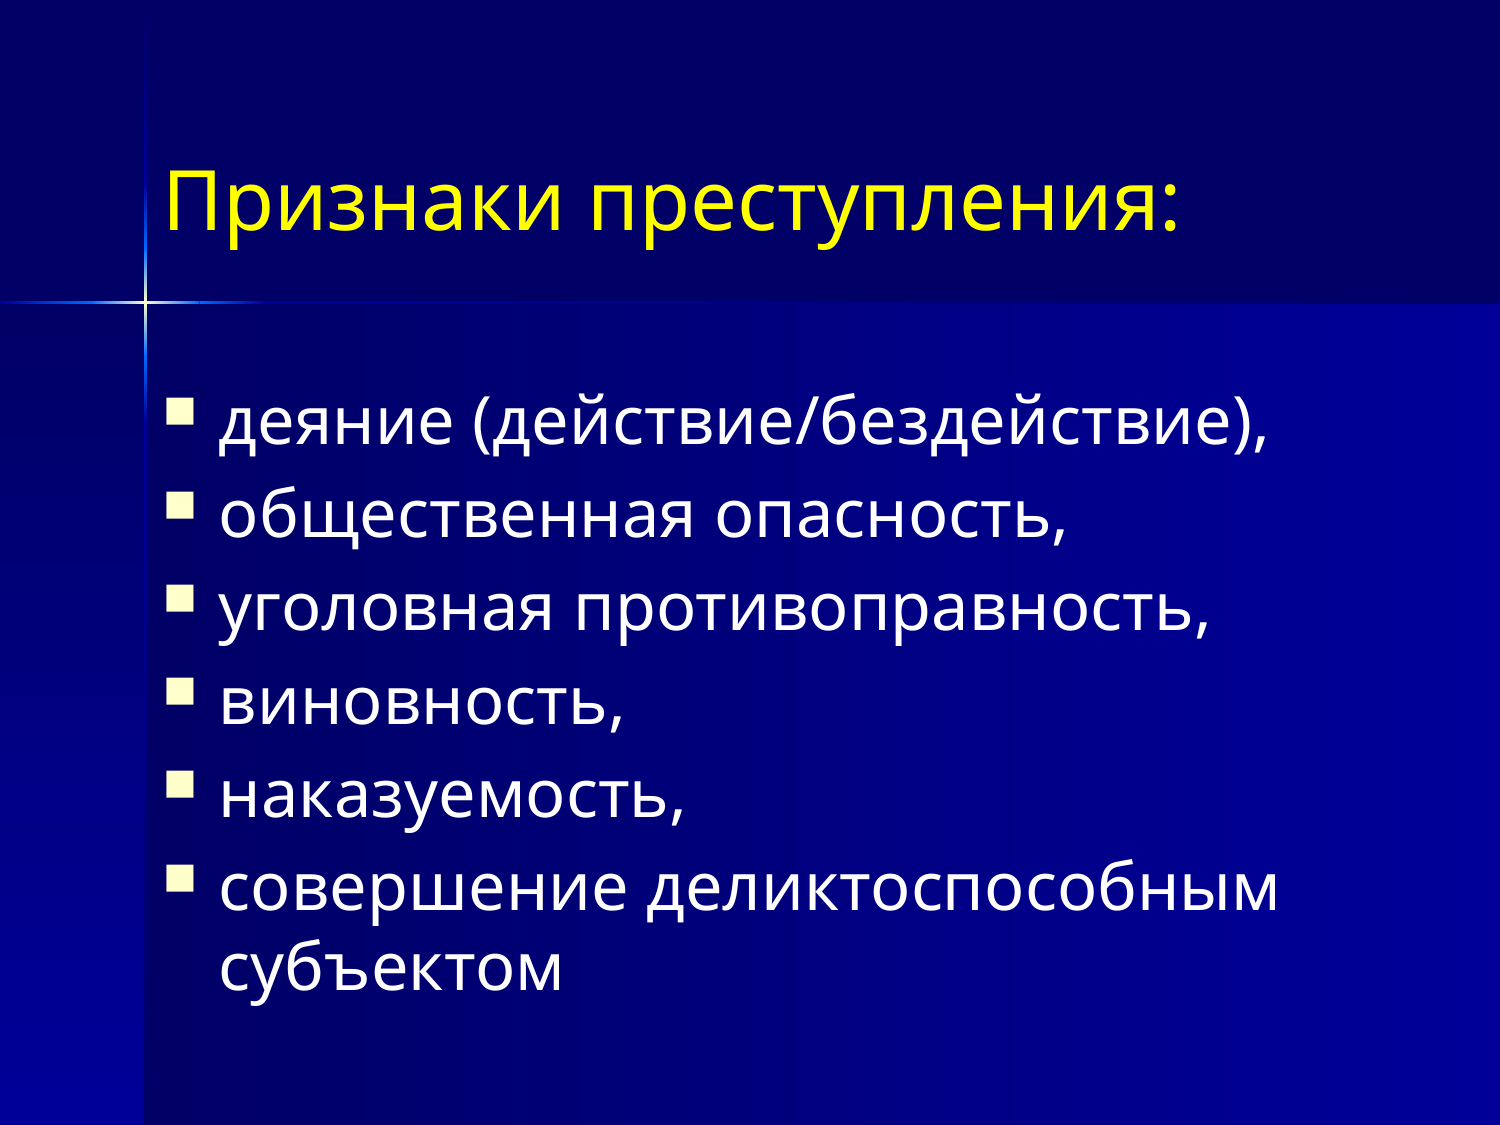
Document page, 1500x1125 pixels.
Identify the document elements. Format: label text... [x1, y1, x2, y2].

list Признаки преступления: деяние (действие/бездействие), общественная опасность, уголовная противоправность, виновность, наказуемость, совершение деликтоспособным субъектом [147, 140, 1500, 1125]
